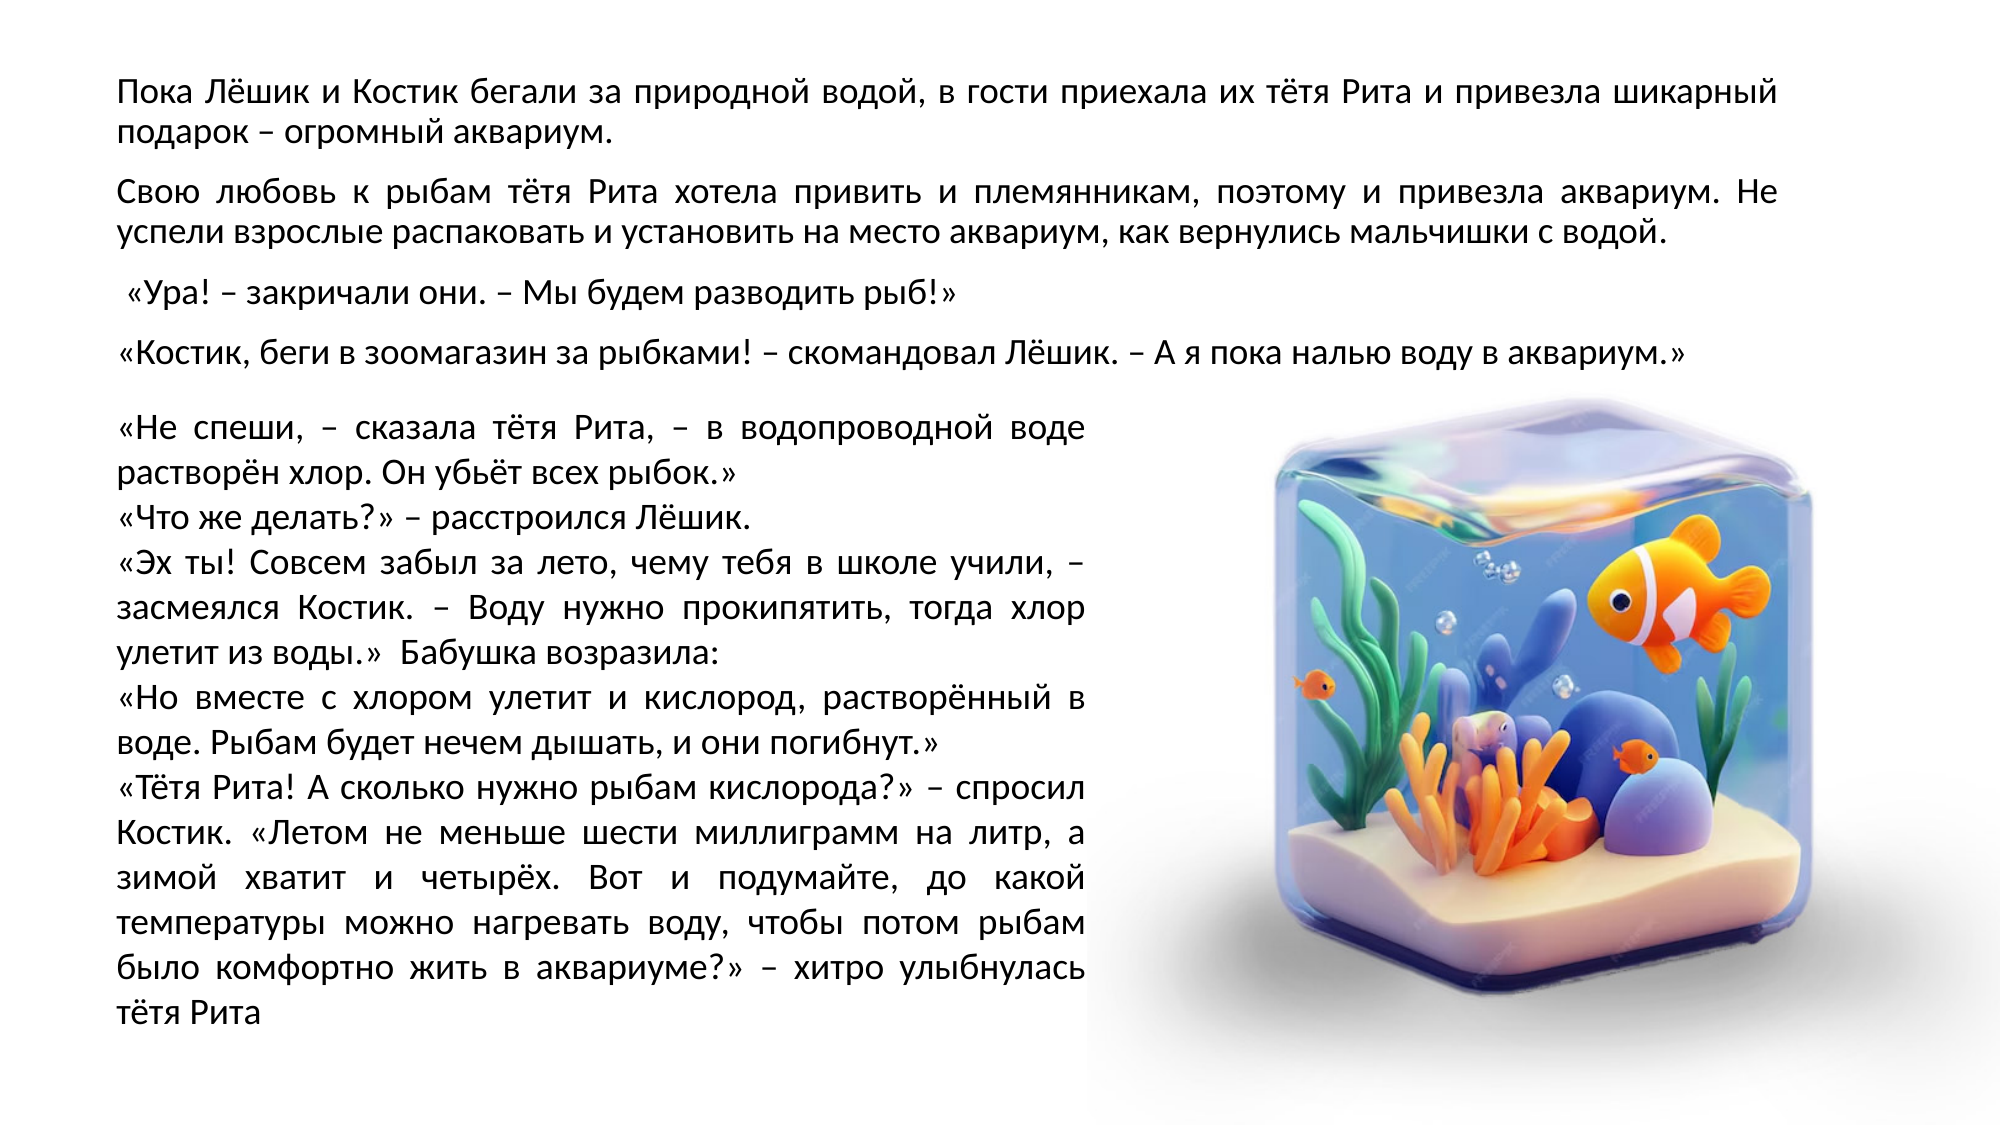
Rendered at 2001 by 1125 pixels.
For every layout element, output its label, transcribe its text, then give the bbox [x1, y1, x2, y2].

picture [1087, 231, 2000, 1125]
text_box «Не спеши, – сказала тётя Рита, – в водопроводной воде растворён хлор. Он убьёт всех рыбок.» «Что же делать?» – расстроился Лёшик. «Эх ты! Совсем забыл за лето, чему тебя в школе учили, – засмеялся Костик. – Воду нужно прокипятить, тогда хлор улетит из воды.» Бабушка возразила: «Но вместе с хлором улетит и кислород, растворённый в воде. Рыбам будет нечем дышать, и они погибнут.» «Тётя Рита! А сколько нужно рыбам кислорода?» – спросил Костик. «Летом не меньше шести миллиграмм на литр, а зимой хватит и четырёх. Вот и подумайте, до какой температуры можно нагревать воду, чтобы потом рыбам было комфортно жить в аквариуме?» – хитро улыбнулась тётя Рита [101, 394, 1087, 1040]
subtitle Пока Лёшик и Костик бегали за природной водой, в гости приехала их тётя Рита и привезла шикарный подарок – огромный аквариум. Свою любовь к рыбам тётя Рита хотела привить и племянникам, поэтому и привезла аквариум. Не успели взрослые распаковать и установить на место аквариум, как вернулись мальчишки с водой. «Ура! – закричали они. – Мы будем разводить рыб!» «Костик, беги в зоомагазин за рыбками! – скомандовал Лёшик. – А я пока налью воду в аквариум.» [101, 63, 1795, 384]
